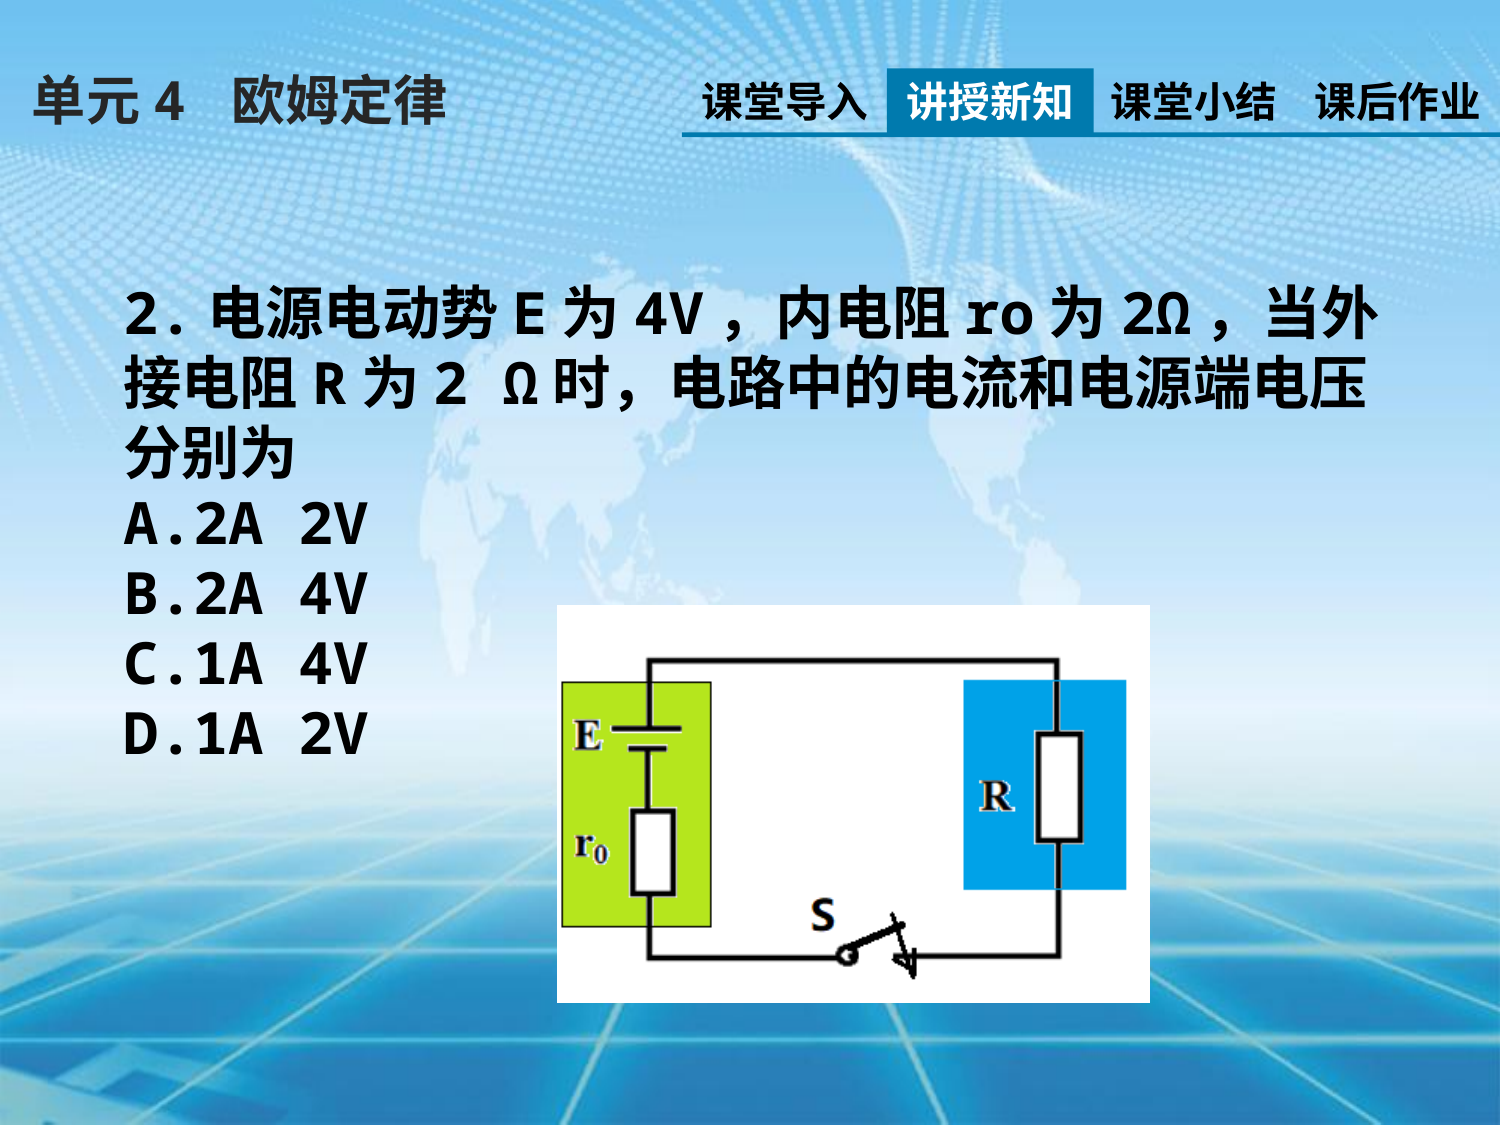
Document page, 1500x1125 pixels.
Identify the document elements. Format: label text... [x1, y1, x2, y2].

text_box 2.电源电动势E为4V，内电阻ro为2Ω，当外接电阻R为2 Ω时，电路中的电流和电源端电压分别为 A.2A 2V B.2A 4V C.1A 4V D.1A 2V [108, 268, 1397, 774]
picture [0, 0, 1500, 1125]
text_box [557, 605, 1150, 1003]
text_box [16, 59, 1500, 140]
